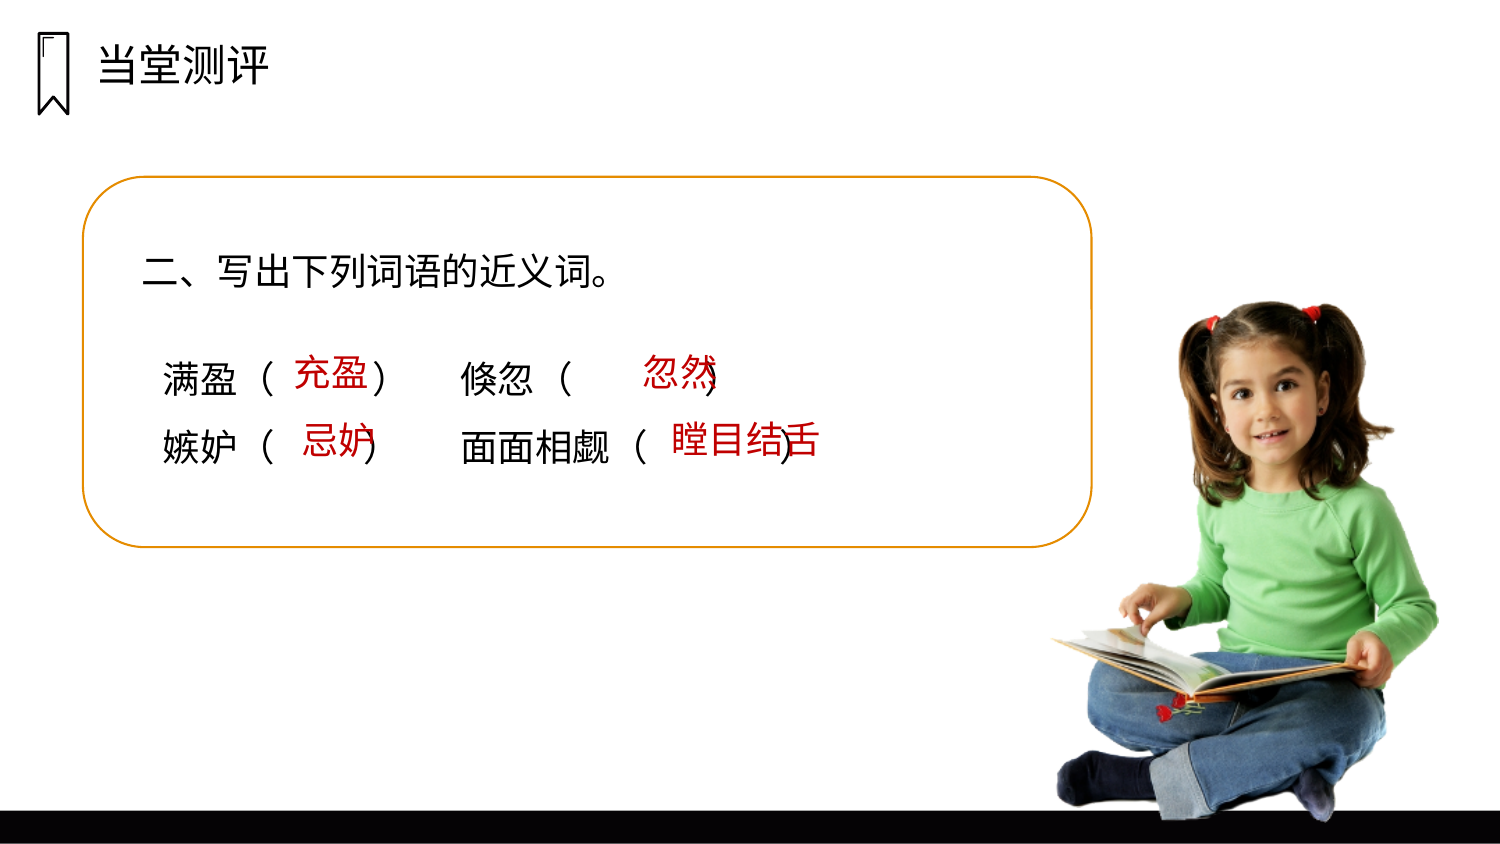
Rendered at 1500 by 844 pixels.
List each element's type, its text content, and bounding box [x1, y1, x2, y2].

text_box 当堂测评 [83, 32, 282, 96]
text_box [81, 175, 1093, 549]
picture [1049, 300, 1439, 823]
